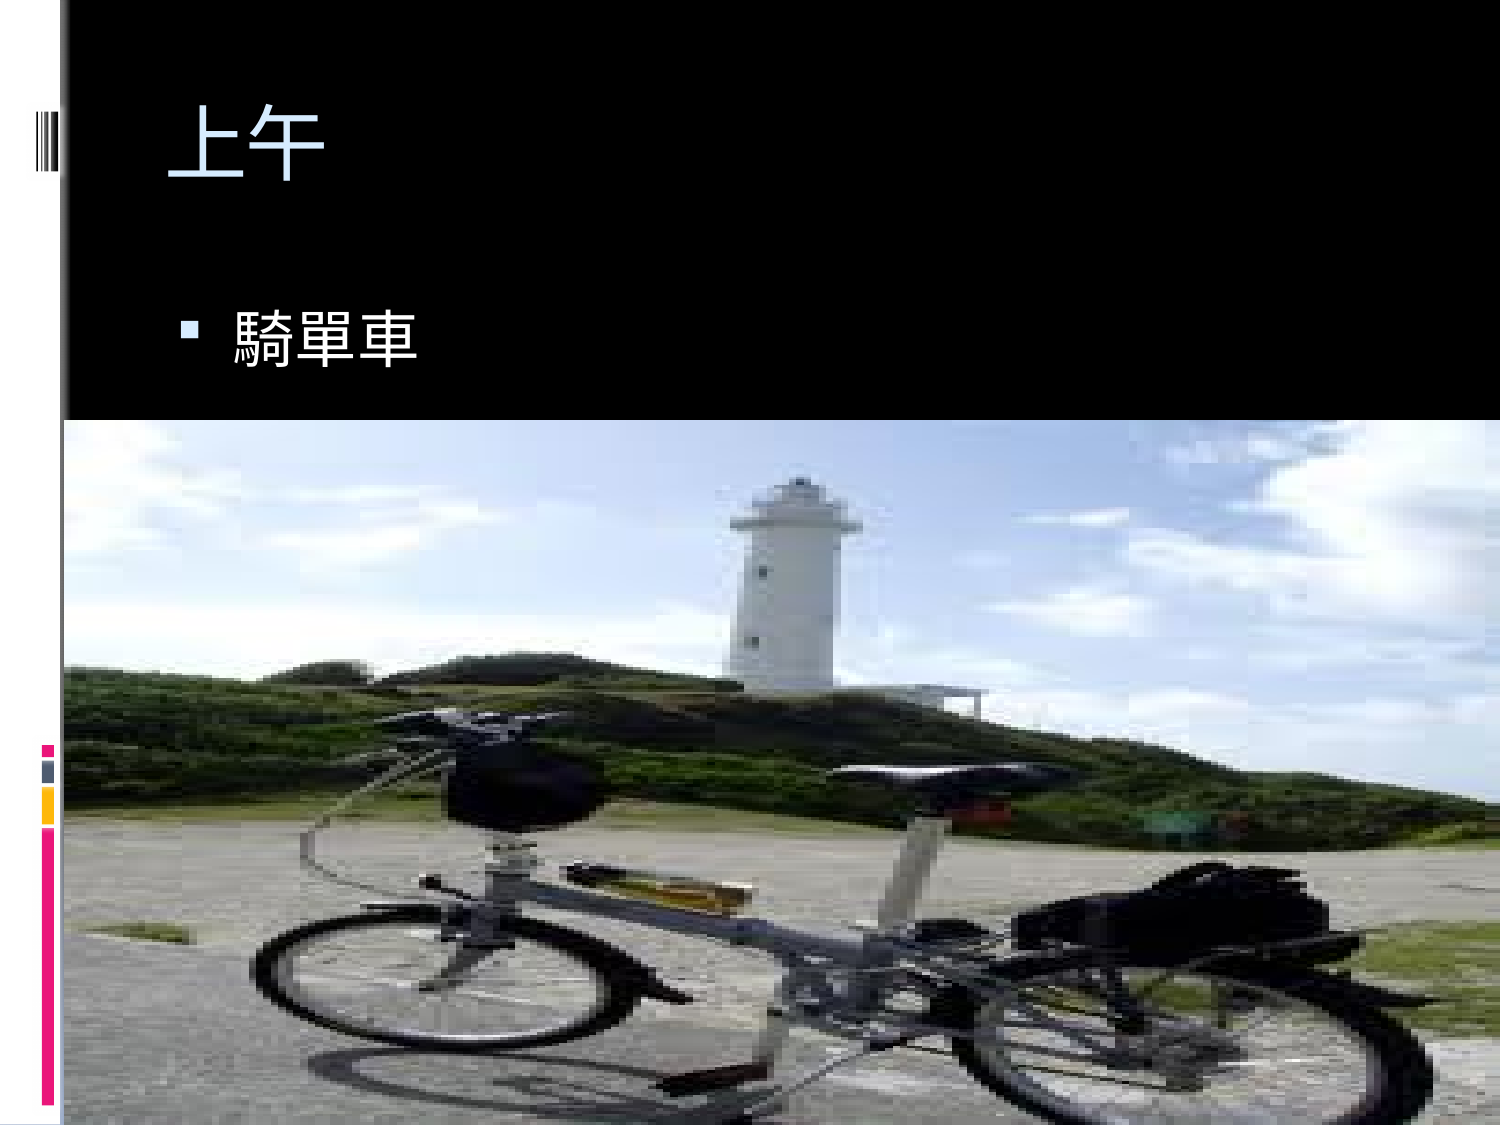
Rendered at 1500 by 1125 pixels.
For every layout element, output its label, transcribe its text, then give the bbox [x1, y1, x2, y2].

list 騎單車 [150, 292, 1425, 414]
picture [64, 420, 1500, 1125]
title 上午 [150, 83, 1425, 234]
